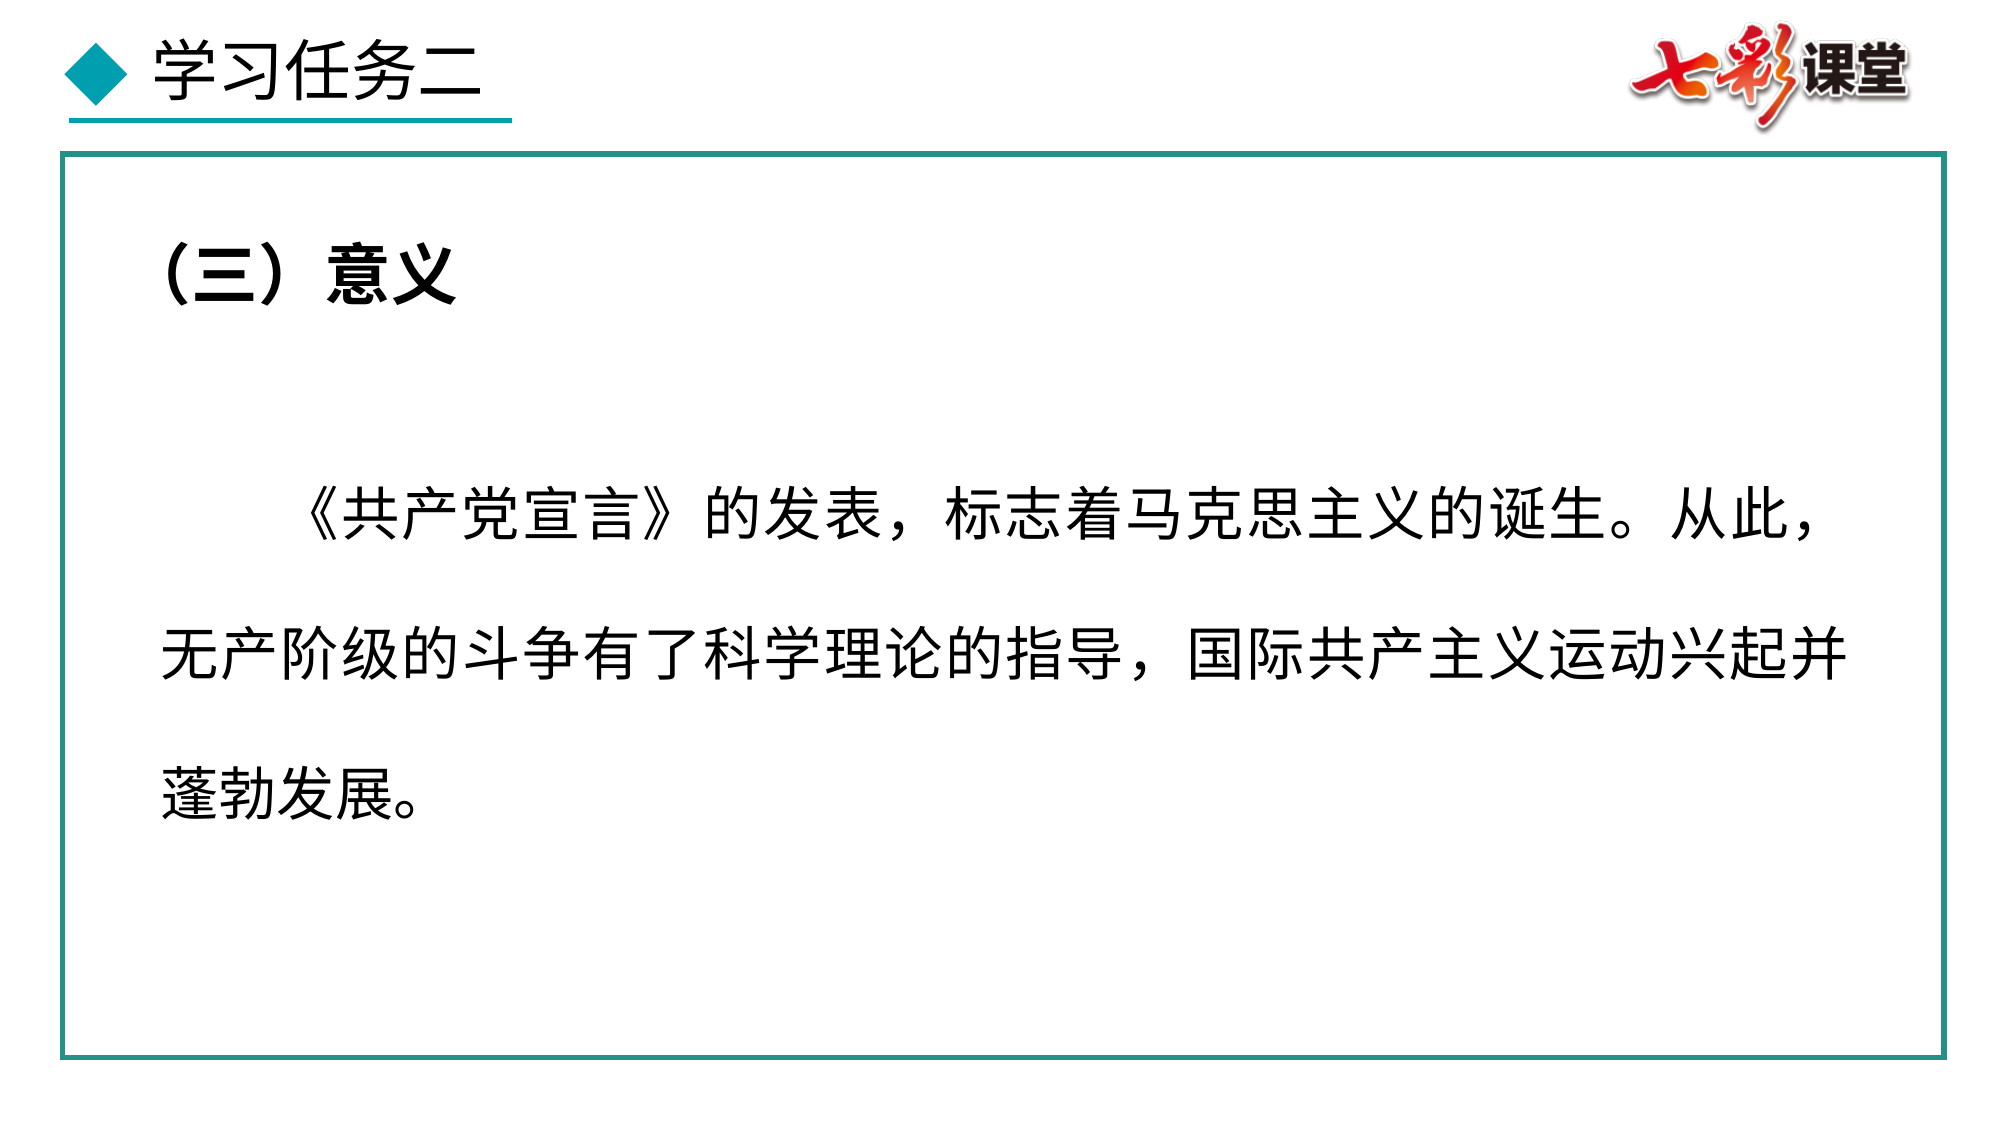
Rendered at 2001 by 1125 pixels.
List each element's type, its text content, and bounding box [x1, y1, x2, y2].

picture [1625, 16, 1917, 135]
text_box （三）意义 [109, 233, 1144, 321]
text_box 《共产党宣言》的发表，标志着马克思主义的诞生。从此，无产阶级的斗争有了科学理论的指导，国际共产主义运动兴起并蓬勃发展。 [145, 399, 1864, 835]
